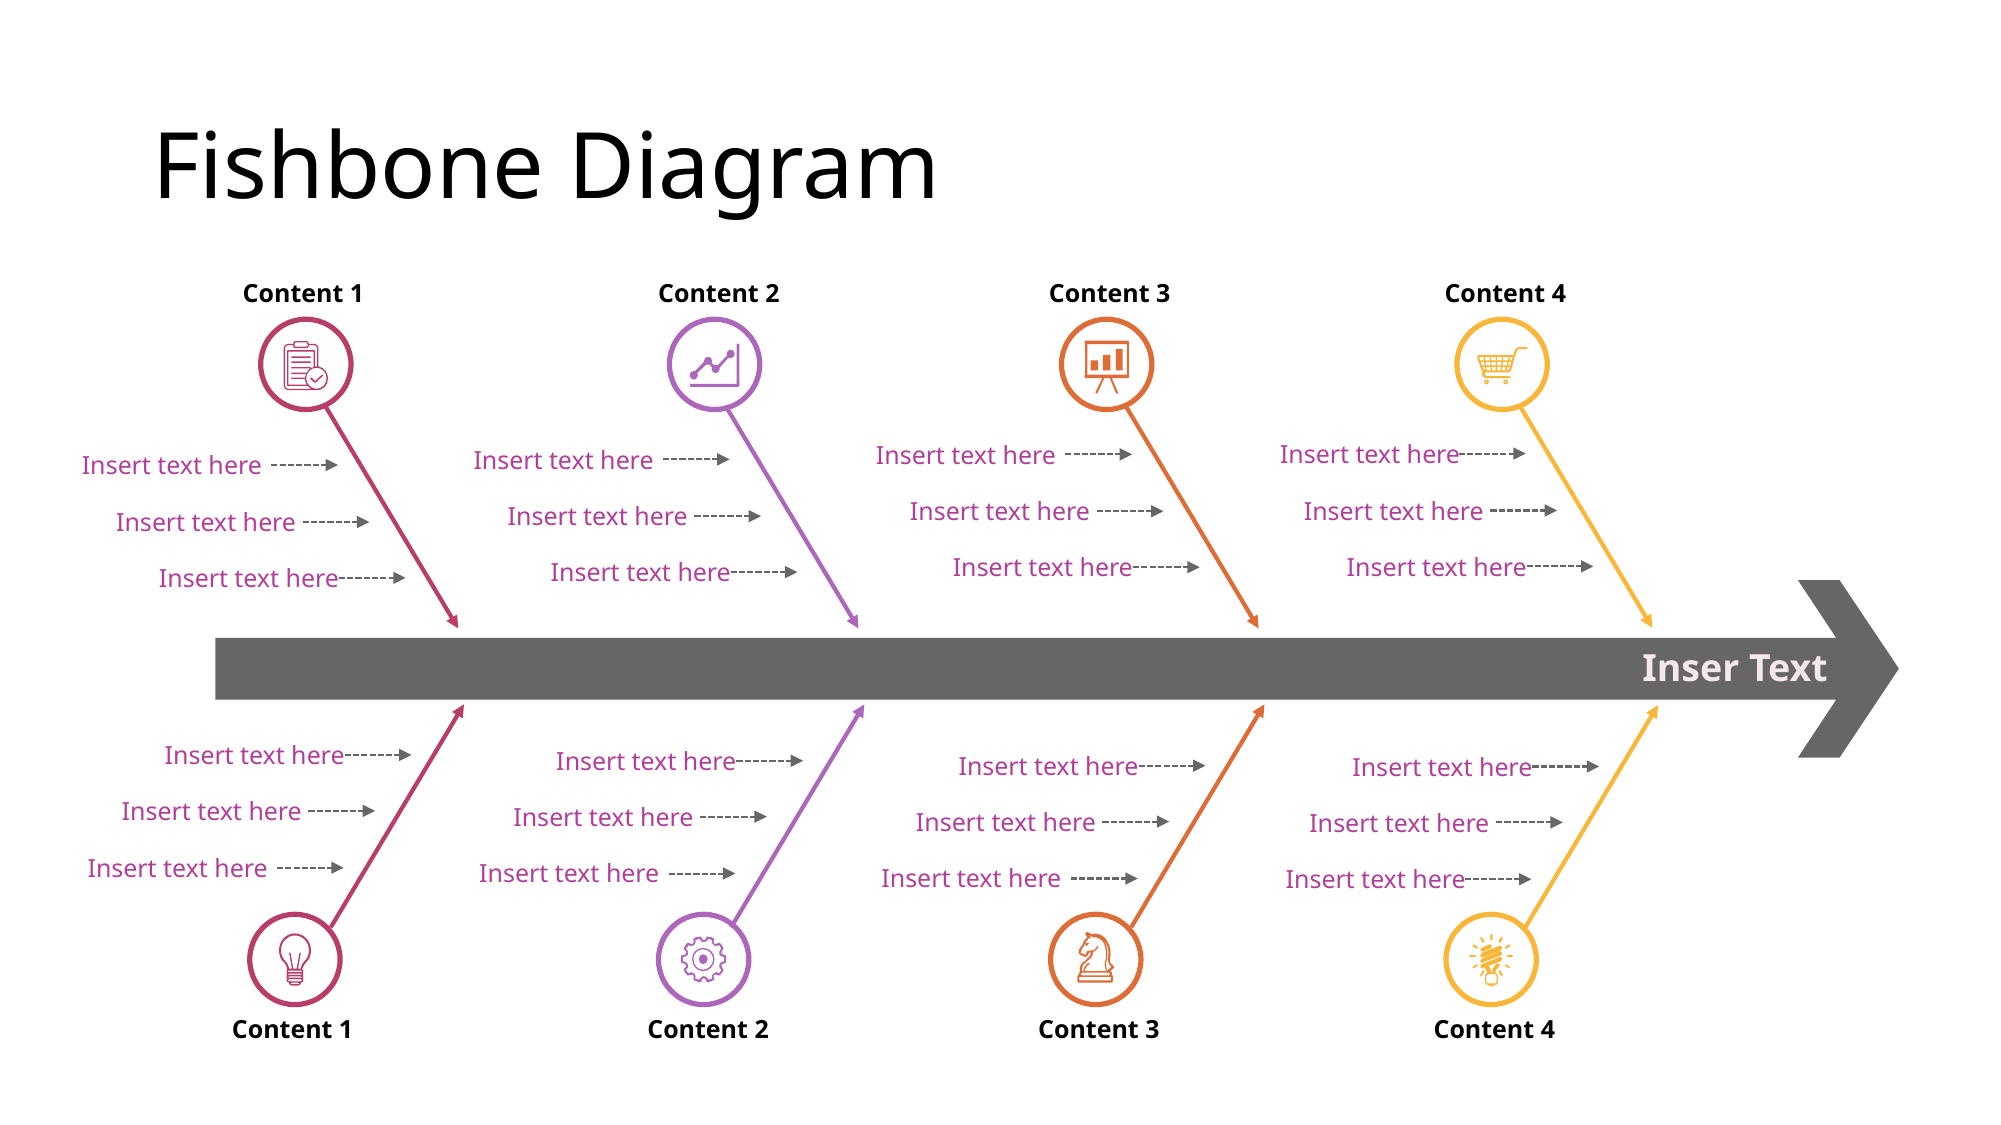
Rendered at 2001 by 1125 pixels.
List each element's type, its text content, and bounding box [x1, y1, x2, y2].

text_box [1131, 704, 1265, 928]
text_box Insert text here [1270, 856, 1481, 901]
text_box [1084, 340, 1129, 394]
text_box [1125, 405, 1259, 629]
text_box Content 2 [632, 1006, 784, 1051]
text_box [668, 318, 761, 411]
text_box [259, 318, 353, 411]
text_box [1444, 913, 1538, 1006]
text_box Insert text here [1288, 487, 1499, 533]
text_box Insert text here [492, 493, 703, 539]
text_box [1480, 936, 1485, 944]
text_box Insert text here [1294, 799, 1505, 845]
text_box [1498, 936, 1503, 944]
text_box Insert text here [901, 798, 1111, 844]
text_box [279, 933, 311, 986]
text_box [1524, 705, 1659, 929]
text_box Content 1 [217, 1006, 368, 1051]
text_box Insert text here [498, 793, 709, 839]
text_box Content 3 [1034, 270, 1186, 315]
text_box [330, 704, 464, 928]
text_box [283, 341, 328, 391]
text_box Content 1 [227, 270, 379, 315]
text_box [248, 913, 342, 1006]
text_box [1477, 347, 1528, 385]
text_box Insert text here [464, 850, 675, 896]
text_box [1060, 318, 1153, 411]
text_box Content 4 [1418, 1006, 1570, 1051]
text_box [681, 936, 727, 983]
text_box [1519, 404, 1653, 628]
text_box Insert text here [535, 549, 725, 595]
text_box [1049, 913, 1142, 1006]
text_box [325, 405, 459, 629]
text_box [1077, 932, 1115, 983]
text_box Insert text here [72, 844, 283, 890]
text_box [689, 343, 740, 387]
text_box Insert text here [67, 442, 277, 488]
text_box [725, 405, 859, 629]
text_box Content 4 [1429, 270, 1581, 315]
text_box Insert text here [1337, 743, 1524, 789]
text_box Insert text here [149, 732, 330, 777]
text_box Insert text here [943, 742, 1131, 788]
text_box Insert text here [459, 436, 669, 482]
text_box [657, 913, 750, 1006]
text_box Content 2 [643, 270, 795, 315]
text_box Insert text here [895, 488, 1105, 534]
text_box Insert text here [541, 738, 731, 783]
text_box [214, 579, 1901, 759]
text_box Inser Text [1627, 636, 1843, 697]
text_box Content 3 [1023, 1006, 1175, 1051]
text_box Insert text here [144, 555, 325, 600]
text_box Insert text here [1265, 431, 1475, 476]
text_box Insert text here [938, 544, 1125, 590]
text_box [731, 704, 865, 928]
text_box Insert text here [101, 499, 311, 544]
text_box Insert text here [107, 788, 317, 833]
text_box Insert text here [861, 431, 1071, 477]
title Fishbone Diagram [137, 59, 1863, 278]
text_box [1455, 318, 1549, 411]
text_box [1480, 944, 1503, 987]
text_box Insert text here [1331, 543, 1519, 589]
text_box Insert text here [866, 855, 1077, 901]
